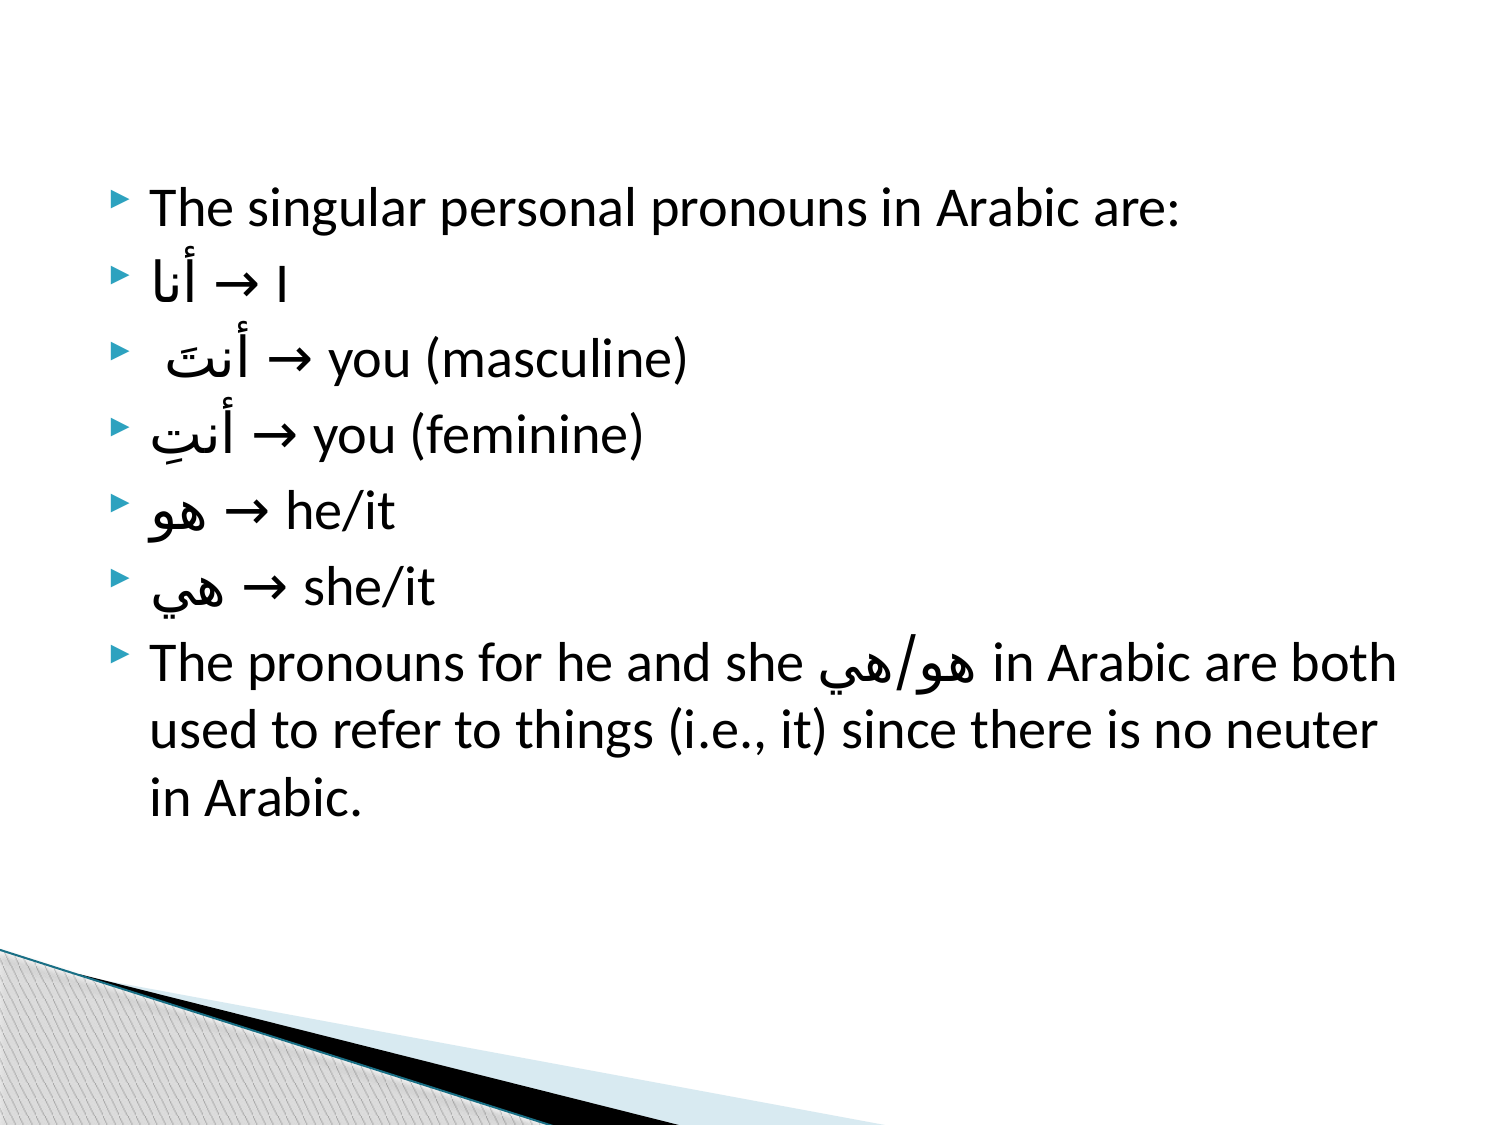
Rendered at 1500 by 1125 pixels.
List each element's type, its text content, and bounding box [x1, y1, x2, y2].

list The singular personal pronouns in Arabic are: أنا → I أنتَ → you (masculine) أنتِ → you (feminine) هو → he/it هي → she/it The pronouns for he and she هو/هي in Arabic are both used to refer to things (i.e., it) since there is no neuter in Arabic. [75, 162, 1425, 986]
